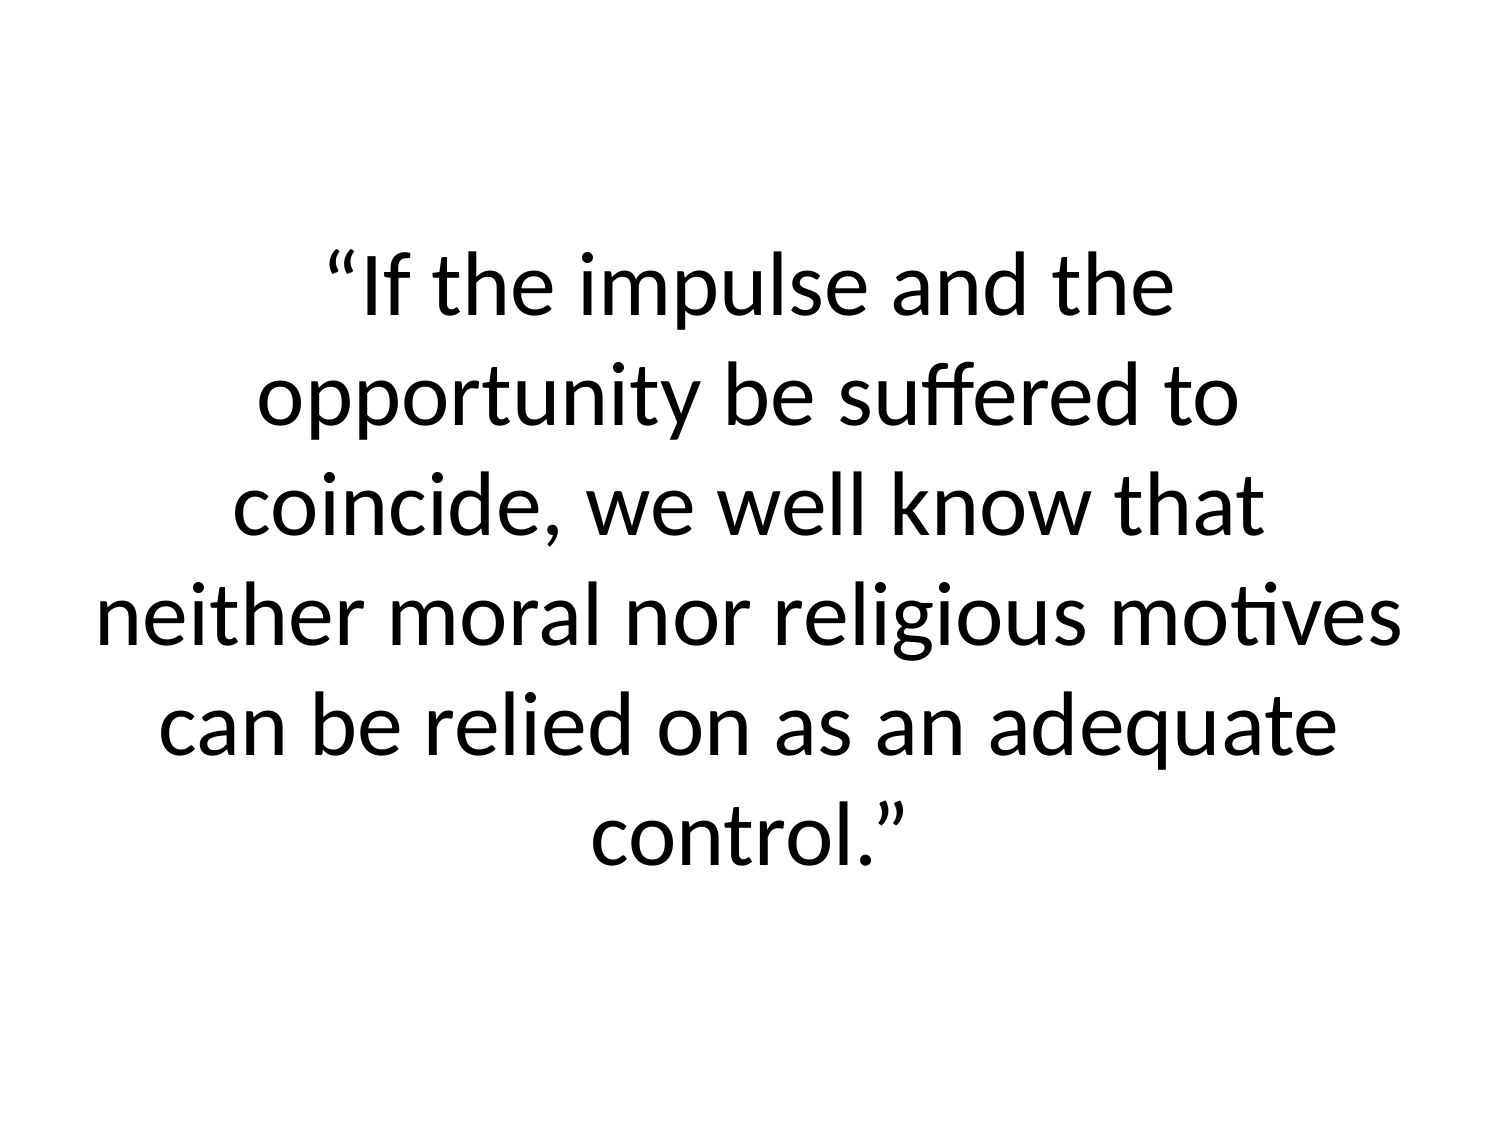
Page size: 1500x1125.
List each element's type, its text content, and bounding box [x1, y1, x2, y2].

title “If the impulse and the opportunity be suffered to coincide, we well know that neither moral nor religious motives can be relied on as an adequate control.” [74, 44, 1426, 1063]
